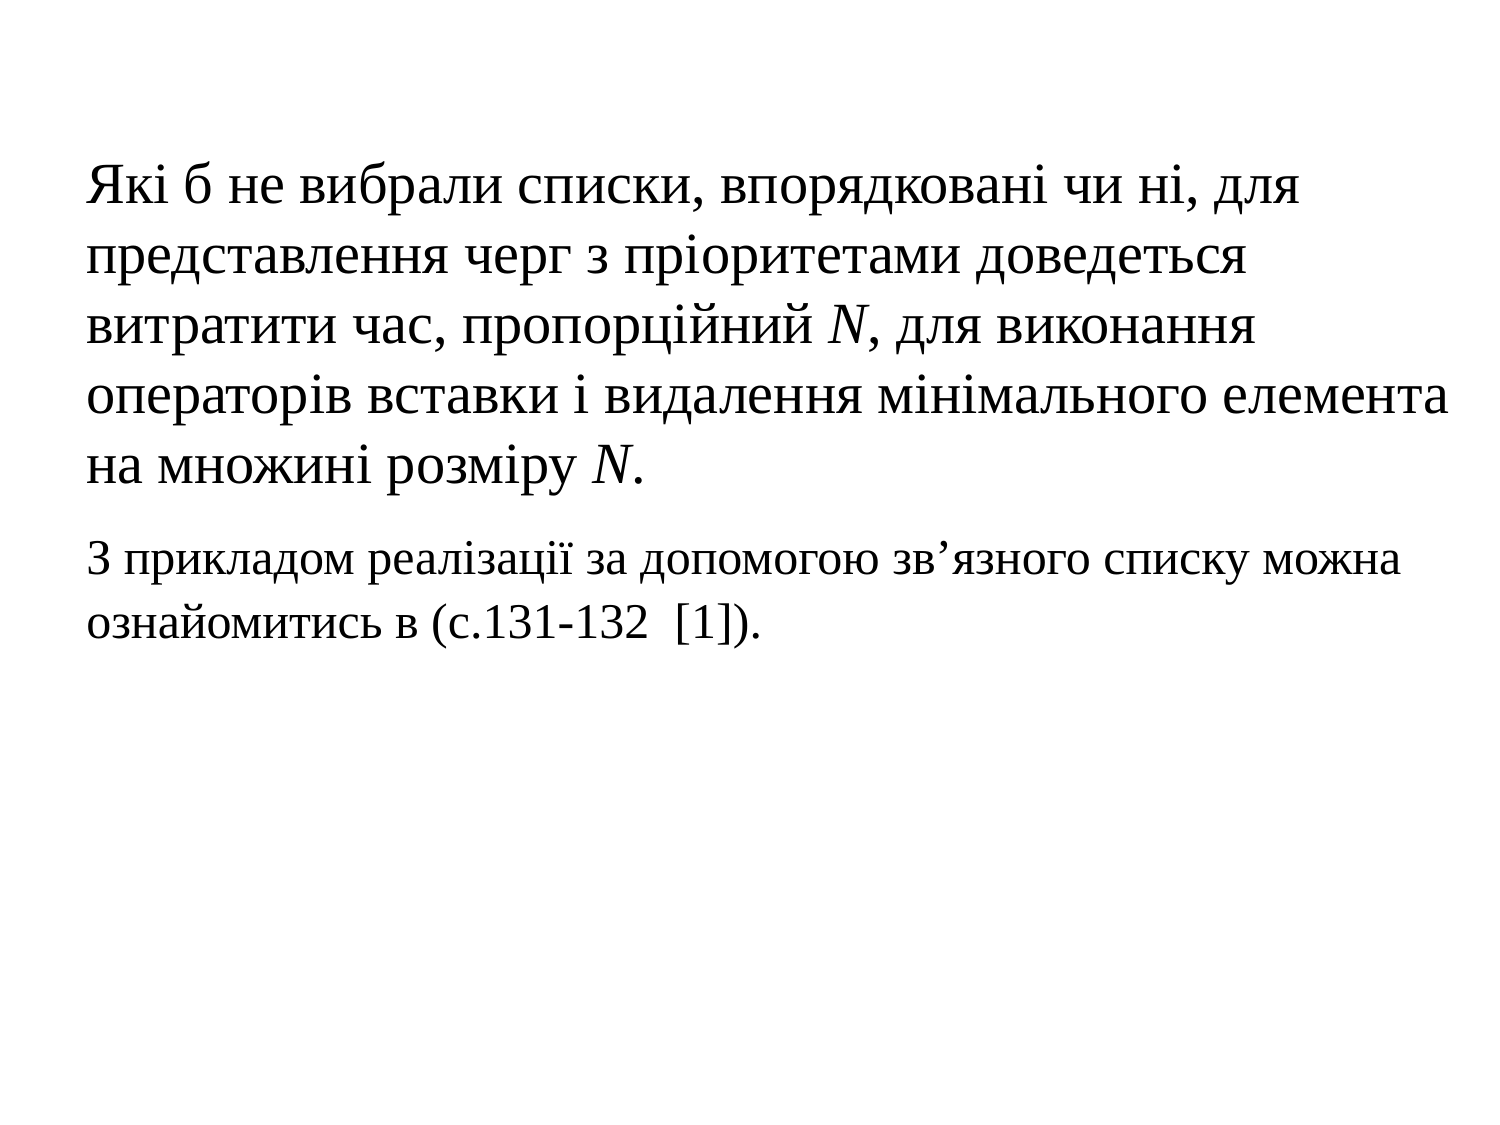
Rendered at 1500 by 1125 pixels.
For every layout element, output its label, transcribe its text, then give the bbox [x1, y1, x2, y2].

list Які б не вибрали списки, впорядковані чи ні, для представлення черг з пріоритетами доведеться витратити час, пропорційний N, для виконання операторів вставки і видалення мінімального елемента на множині розміру N. З прикладом реалізації за допомогою зв’язного списку можна ознайомитись в (с.131-132 [1]). [0, 136, 1500, 1048]
